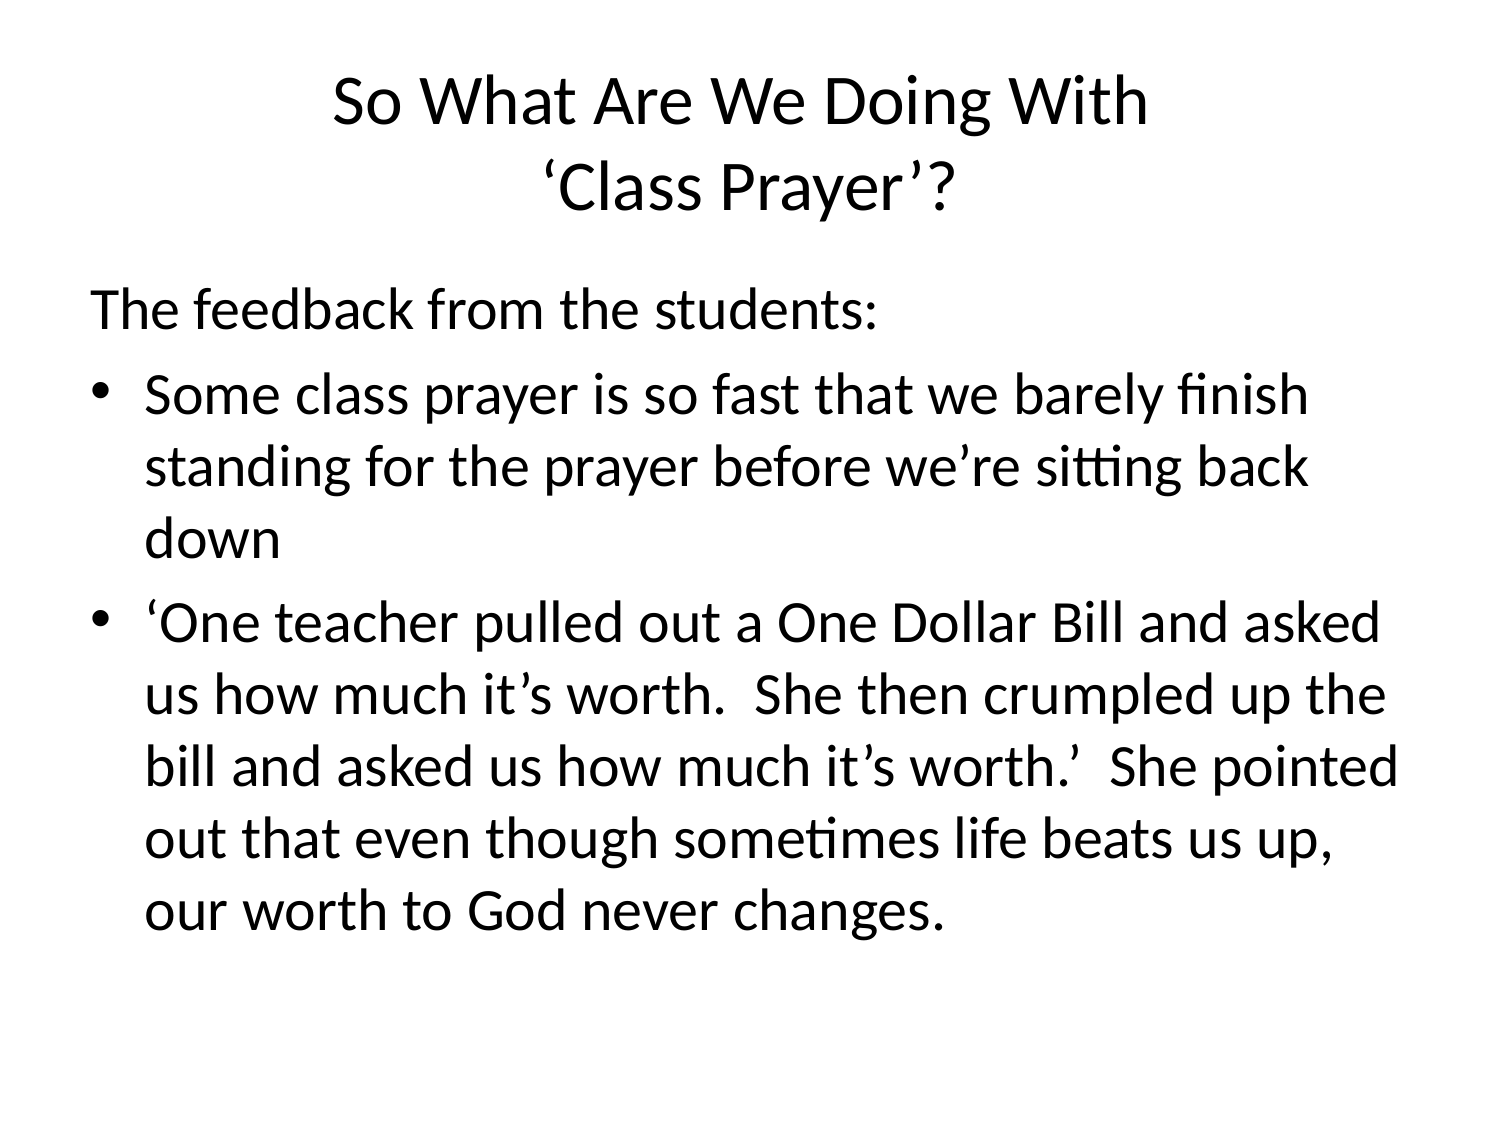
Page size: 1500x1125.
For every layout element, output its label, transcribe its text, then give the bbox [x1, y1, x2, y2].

list The feedback from the students: Some class prayer is so fast that we barely finish standing for the prayer before we’re sitting back down ‘One teacher pulled out a One Dollar Bill and asked us how much it’s worth. She then crumpled up the bill and asked us how much it’s worth.’ She pointed out that even though sometimes life beats us up, our worth to God never changes. [75, 262, 1425, 1005]
title So What Are We Doing With ‘Class Prayer’? [75, 45, 1425, 233]
